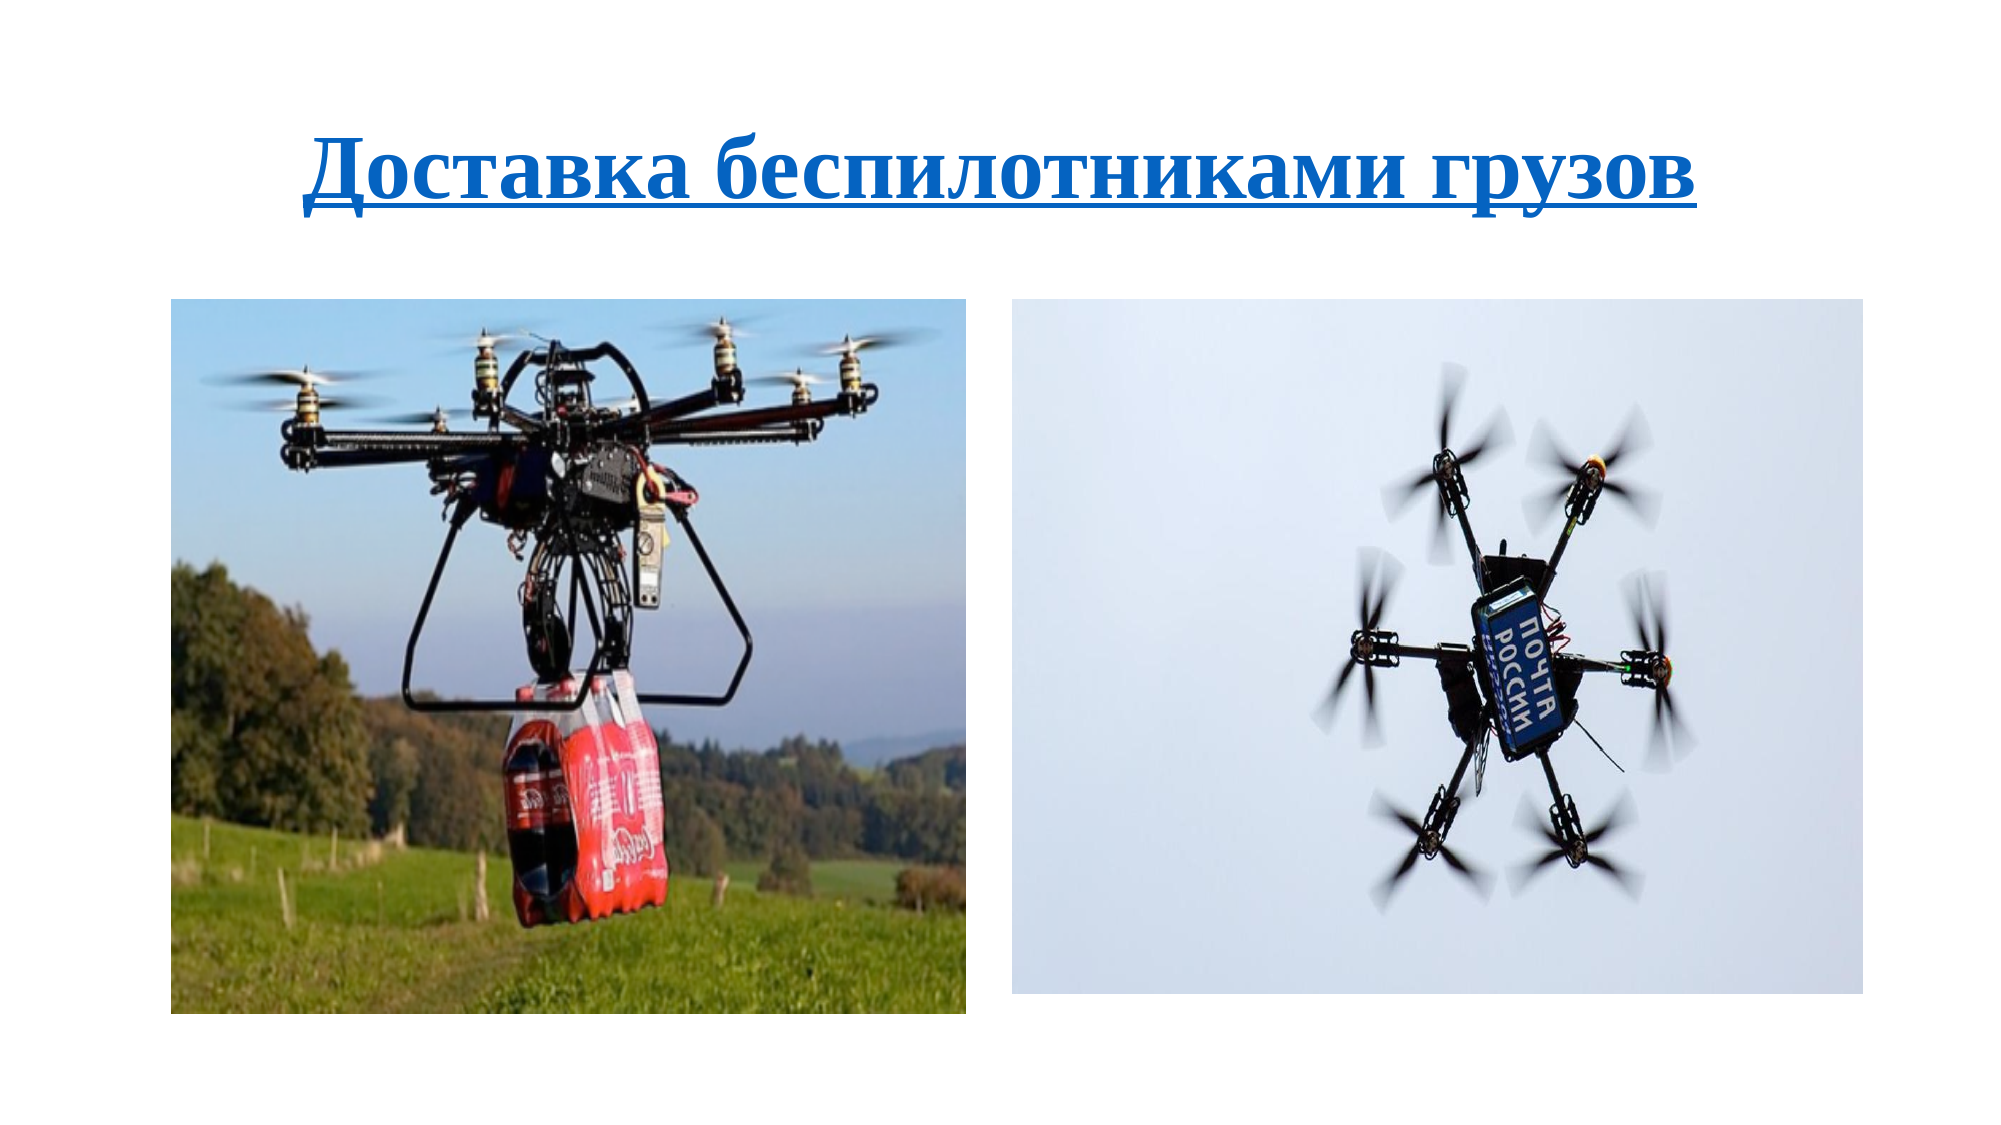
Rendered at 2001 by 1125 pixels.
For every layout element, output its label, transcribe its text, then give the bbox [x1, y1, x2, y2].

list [171, 299, 966, 1014]
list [1012, 299, 1863, 994]
title Доставка беспилотниками грузов [137, 59, 1863, 278]
